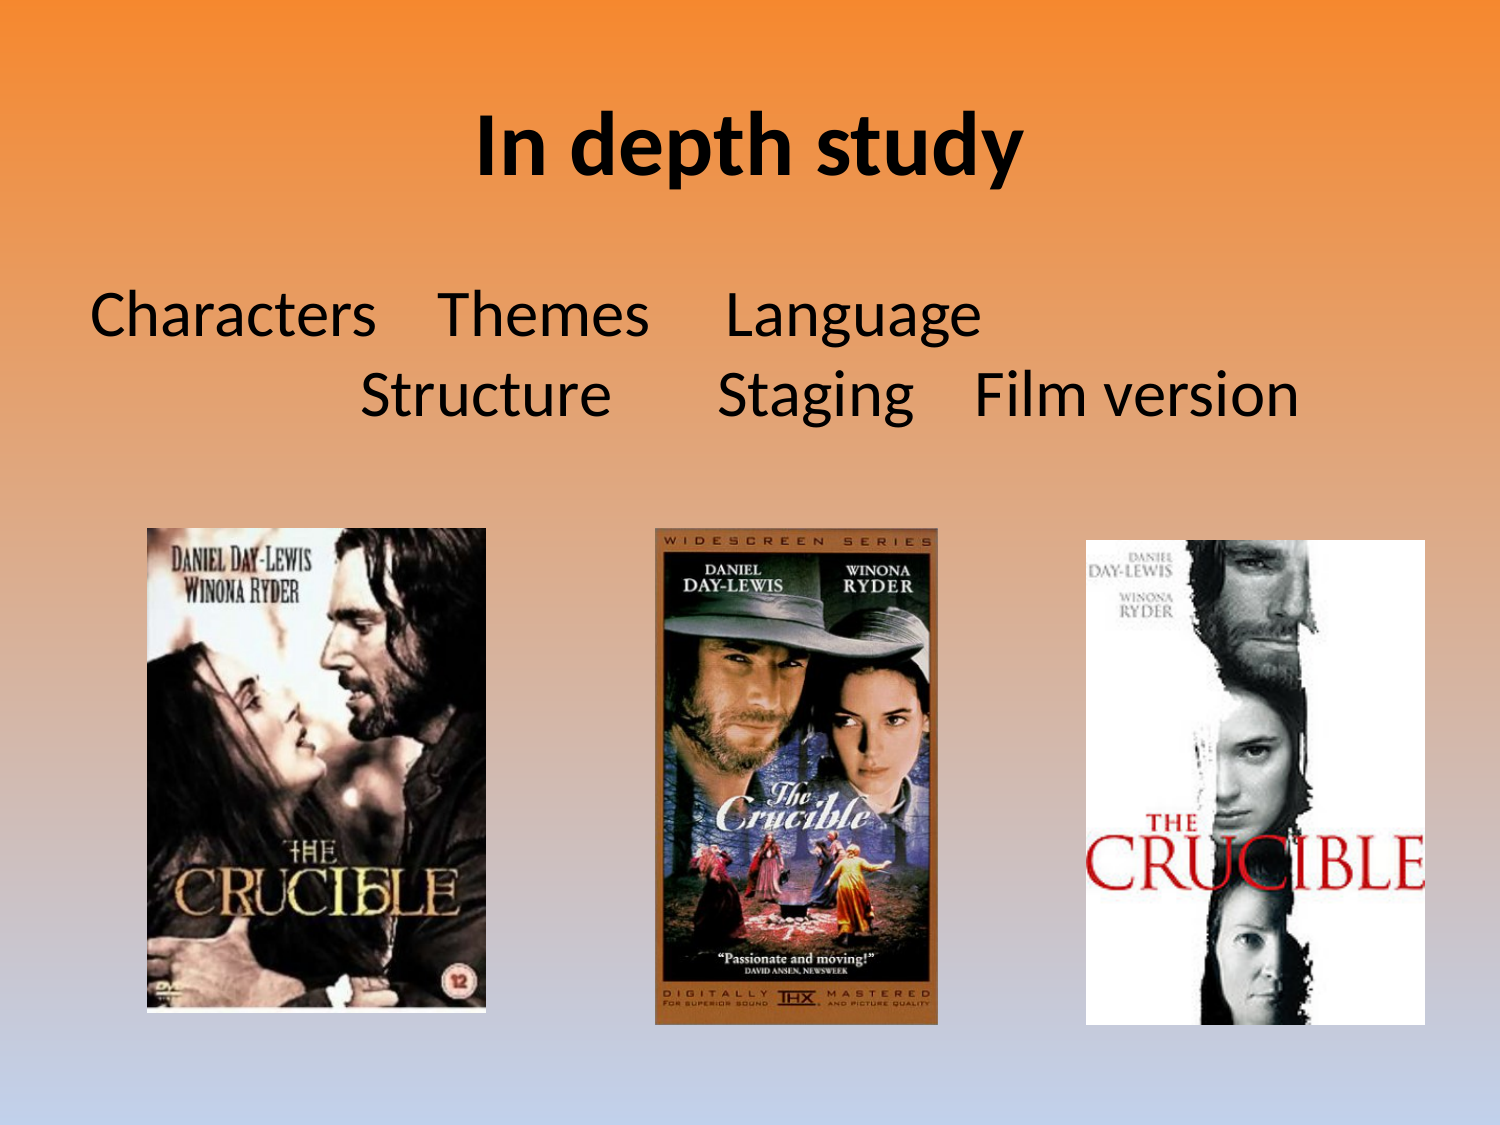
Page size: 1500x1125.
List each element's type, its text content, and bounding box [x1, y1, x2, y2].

title In depth study [75, 45, 1425, 233]
list Characters Themes Language Structure Staging Film version [75, 262, 1425, 1005]
picture [147, 528, 486, 1014]
picture [1086, 540, 1426, 1025]
picture [655, 528, 938, 1025]
